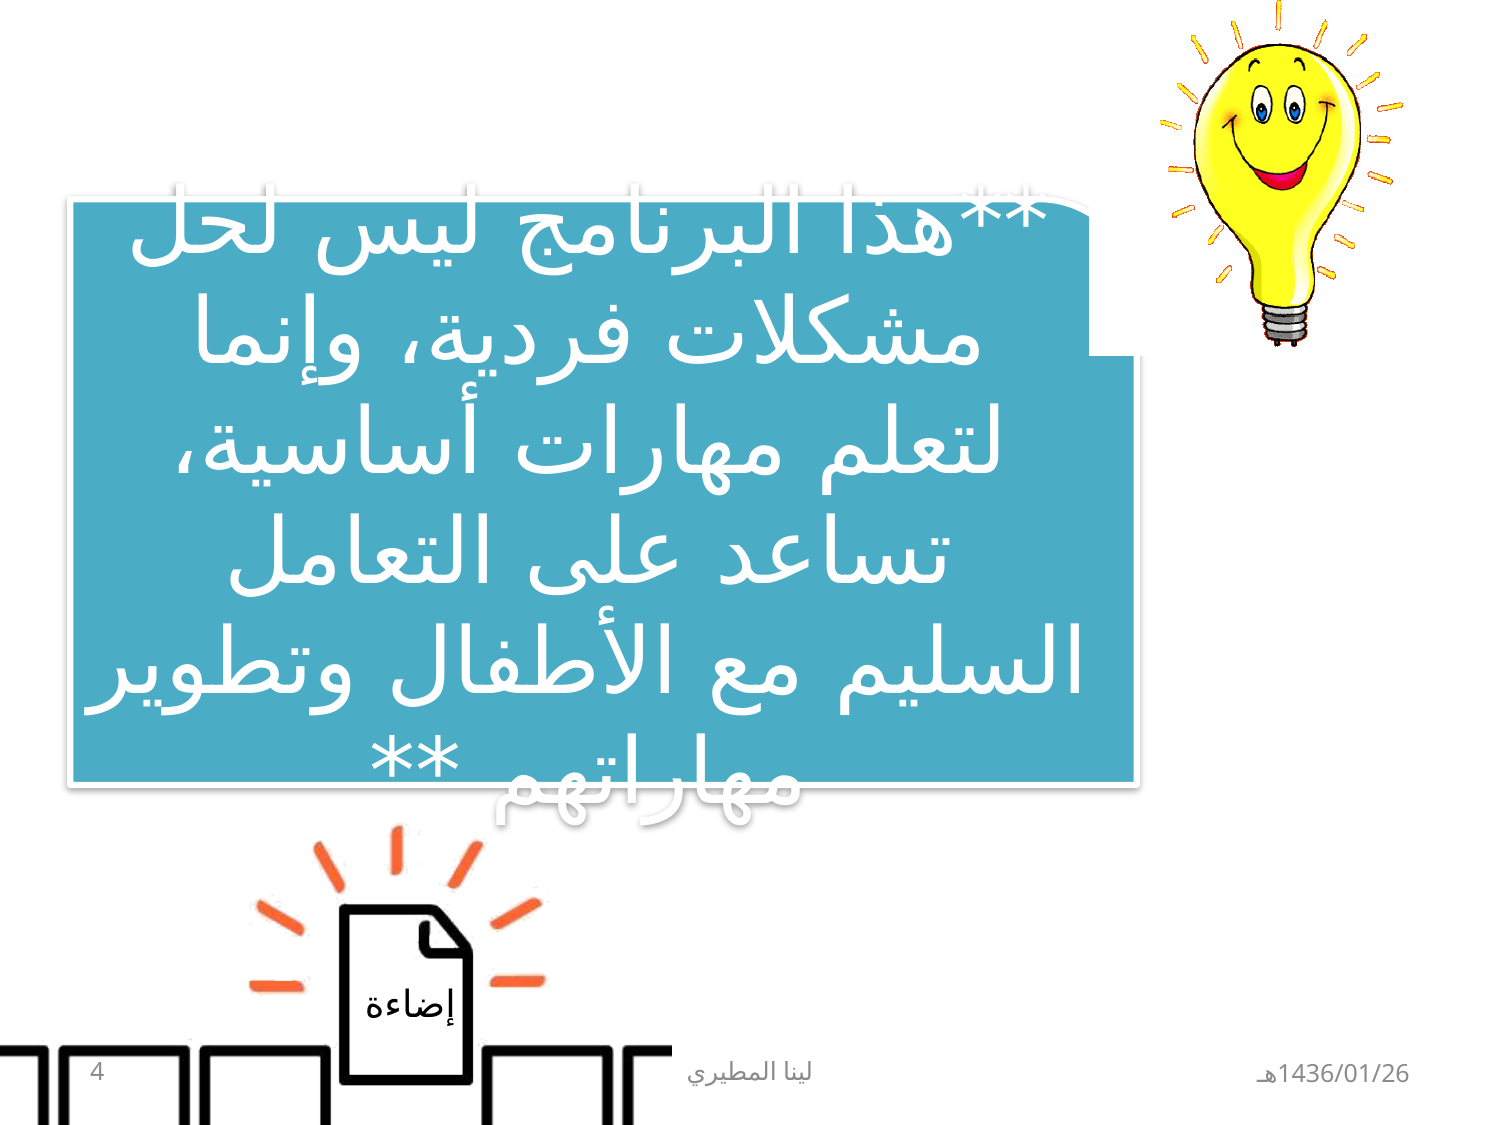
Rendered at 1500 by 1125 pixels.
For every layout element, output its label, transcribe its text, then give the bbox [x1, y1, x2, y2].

picture [0, 812, 673, 1125]
footer لينا المطيري [676, 1042, 988, 1103]
picture [1089, 0, 1500, 357]
text_box **هذا البرنامج ليس لحل مشكلات فردية، وإنما لتعلم مهارات أساسية، تساعد على التعامل السليم مع الأطفال وتطوير مهاراتهم ** [67, 196, 1140, 789]
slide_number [1074, 1042, 1425, 1103]
